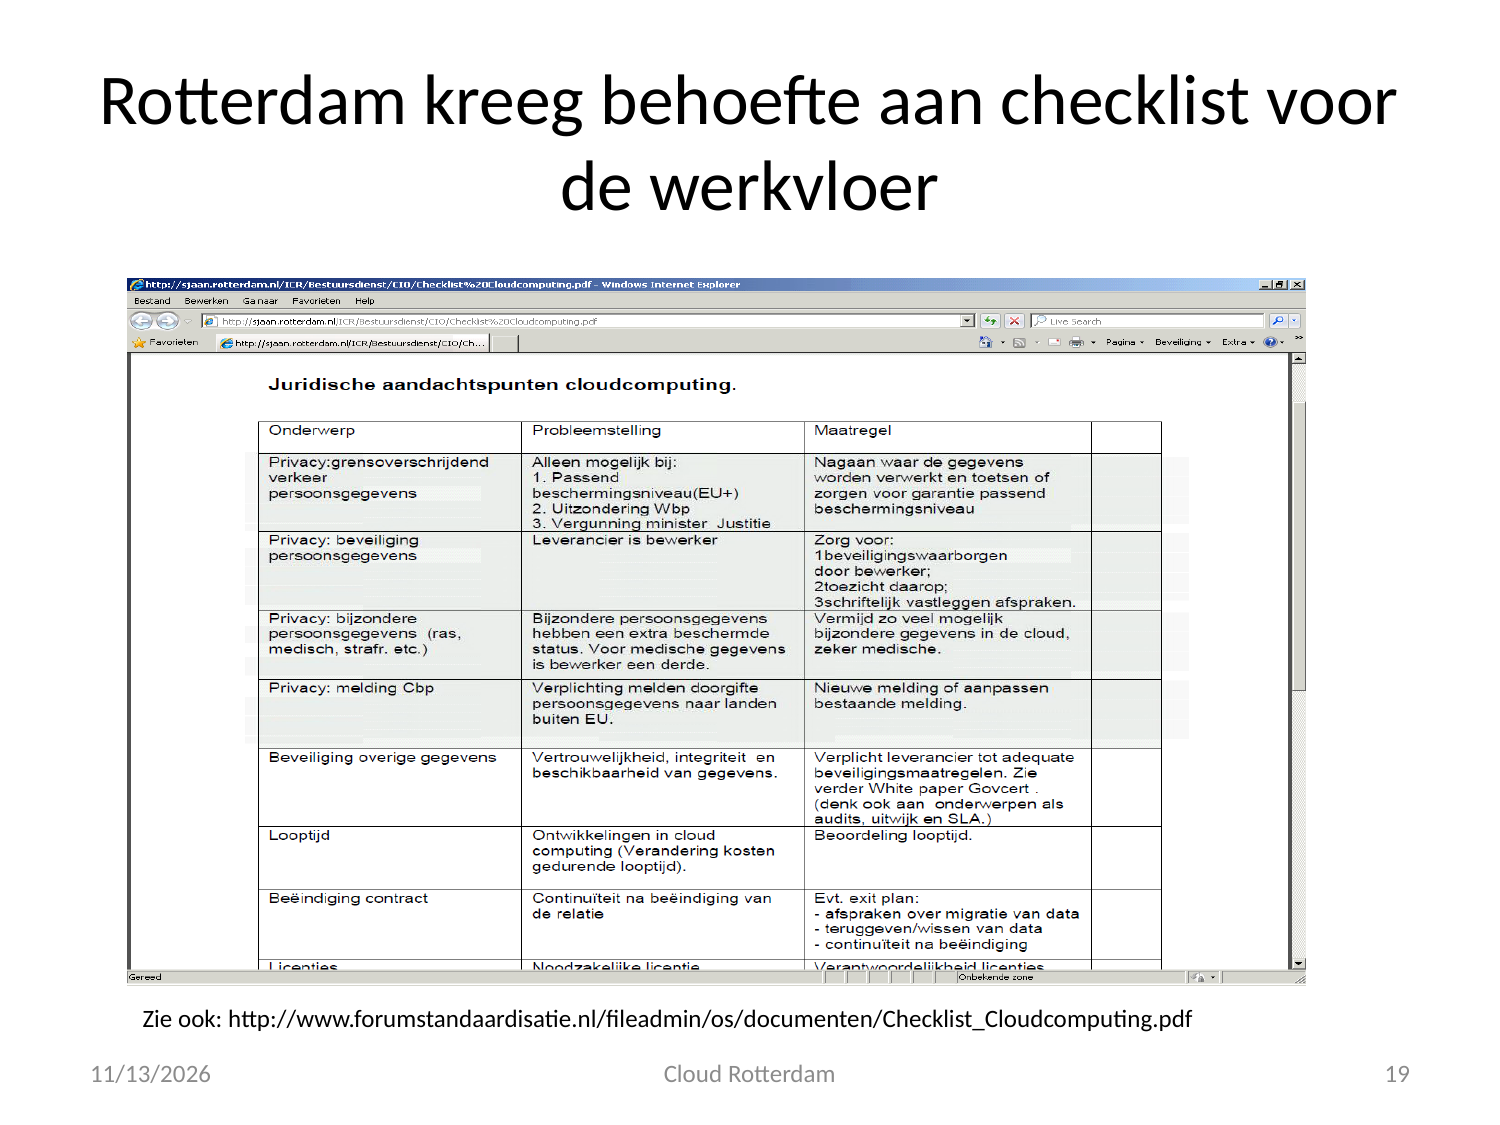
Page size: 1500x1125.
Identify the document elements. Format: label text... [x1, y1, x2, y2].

title Rotterdam kreeg behoefte aan checklist voor de werkvloer [75, 45, 1425, 233]
text_box Zie ook: http://www.forumstandaardisatie.nl/fileadmin/os/documenten/Checklist_Cloudcomputing.pdf [127, 994, 1258, 1040]
footer Cloud Rotterdam [512, 1042, 988, 1103]
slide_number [75, 1042, 425, 1103]
picture [127, 278, 1306, 987]
slide_number 19 [1074, 1042, 1425, 1103]
